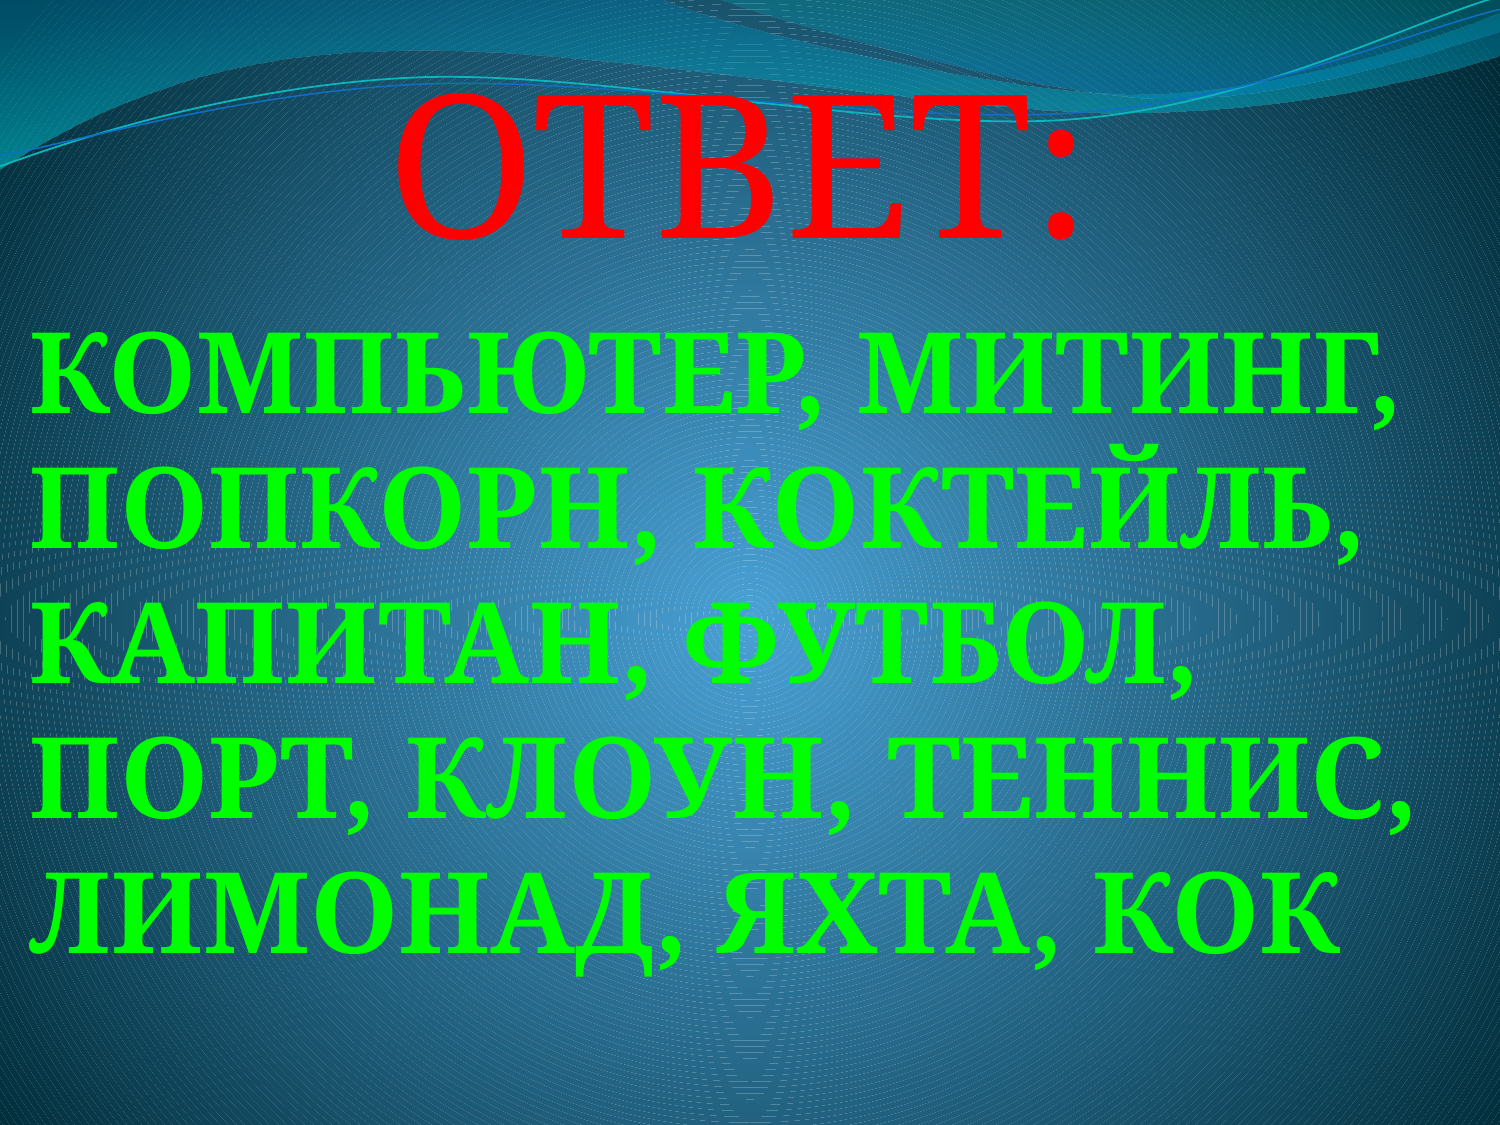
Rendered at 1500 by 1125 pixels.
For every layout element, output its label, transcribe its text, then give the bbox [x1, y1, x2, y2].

subtitle ОТВЕТ: КОМПЬЮТЕР, МИТИНГ, ПОПКОРН, КОКТЕЙЛЬ, КАПИТАН, ФУТБОЛ, ПОРТ, КЛОУН, ТЕННИС, ЛИМОНАД, ЯХТА, КОК [29, 30, 1459, 1083]
